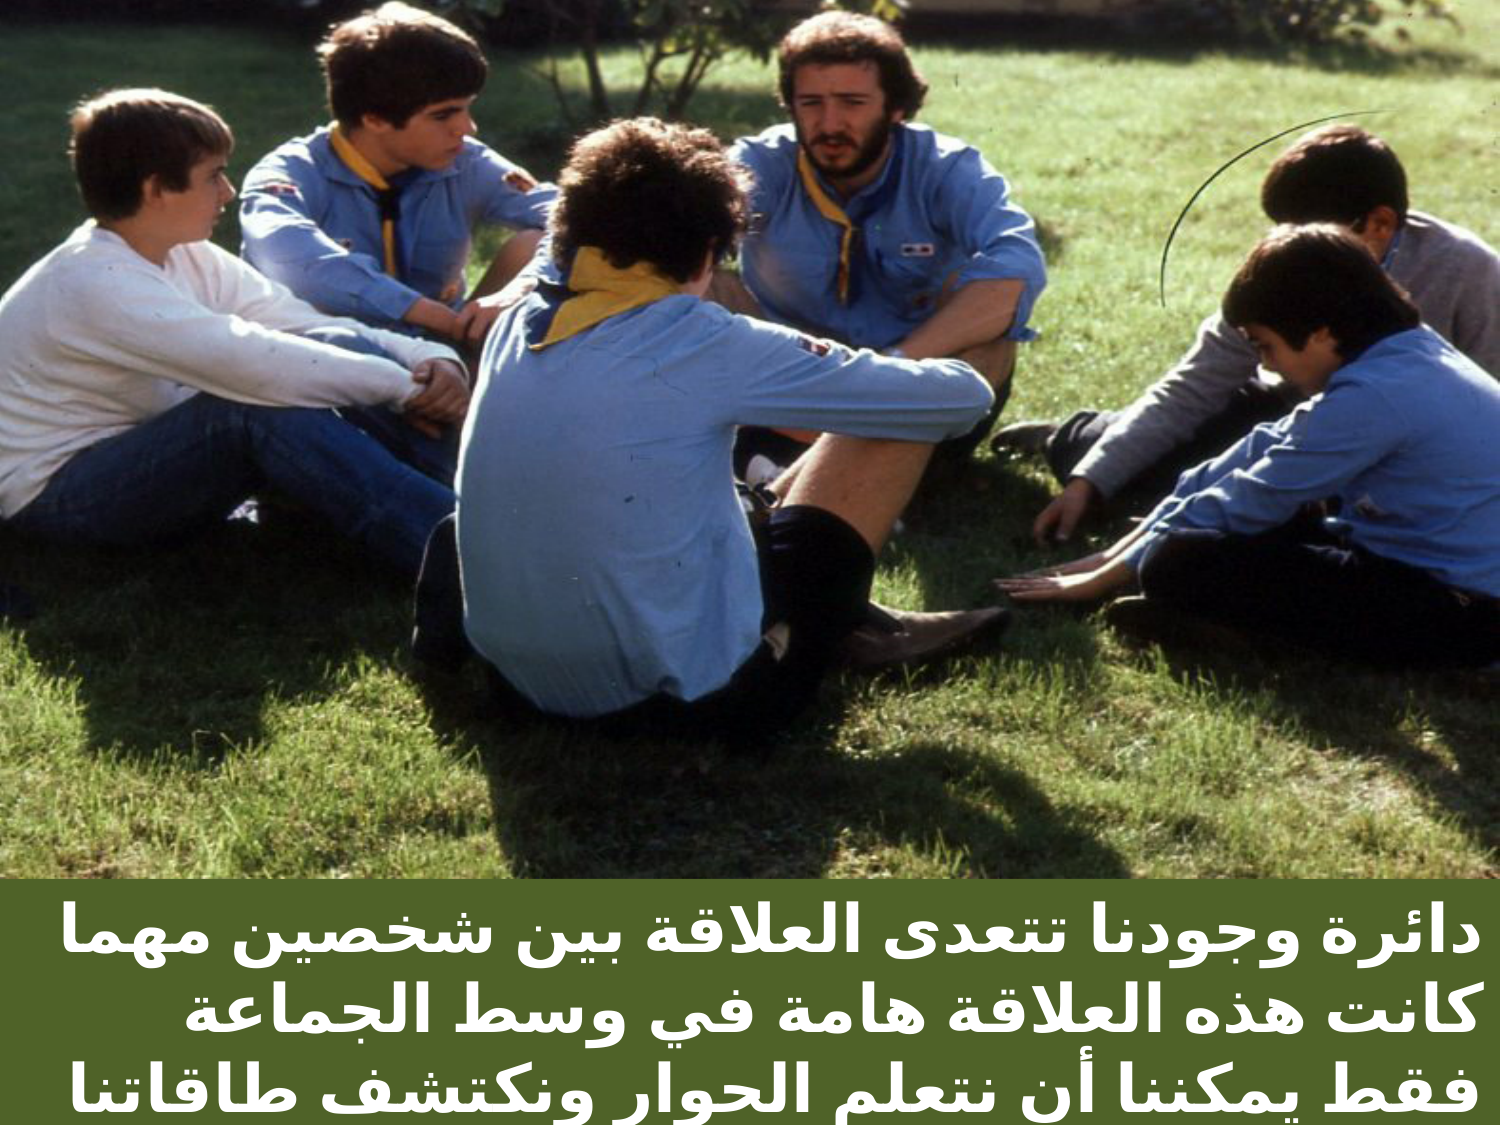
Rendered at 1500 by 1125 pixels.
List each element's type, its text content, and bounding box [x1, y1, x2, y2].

picture [0, 0, 1500, 880]
text_box دائرة وجودنا تتعدى العلاقة بين شخصين مهما كانت هذه العلاقة هامة في وسط الجماعة فقط يمكننا أن نتعلم الحوار ونكتشف طاقاتنا وامكانياتنا. [0, 886, 1500, 1125]
